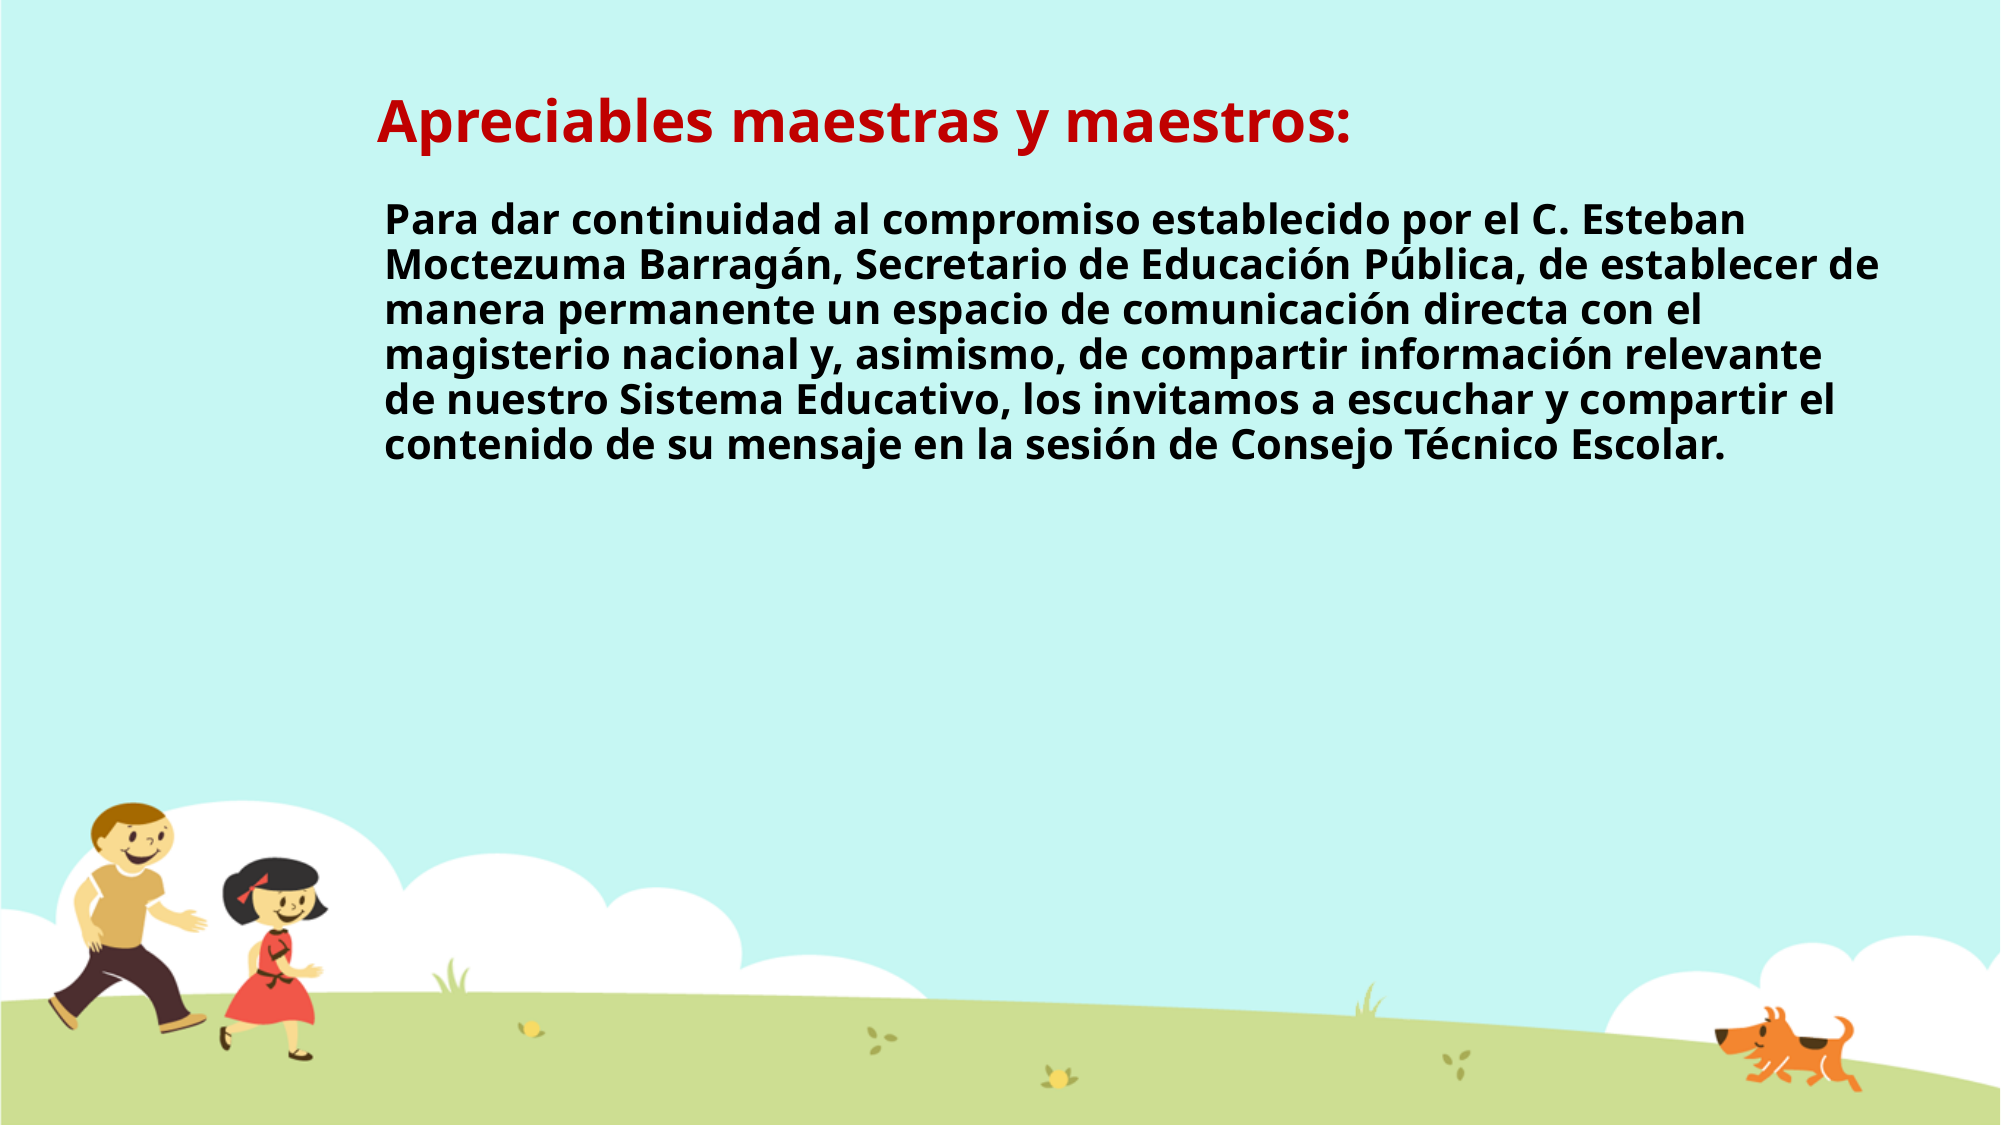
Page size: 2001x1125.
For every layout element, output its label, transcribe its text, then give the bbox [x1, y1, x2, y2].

title Apreciables maestras y maestros: [362, 50, 1900, 163]
picture [0, 0, 2001, 1125]
list Para dar continuidad al compromiso establecido por el C. Esteban Moctezuma Barragán, Secretario de Educación Pública, de establecer de manera permanente un espacio de comunicación directa con el magisterio nacional y, asimismo, de compartir información relevante de nuestro Sistema Educativo, los invitamos a escuchar y compartir el contenido de su mensaje en la sesión de Consejo Técnico Escolar. [362, 190, 1900, 938]
